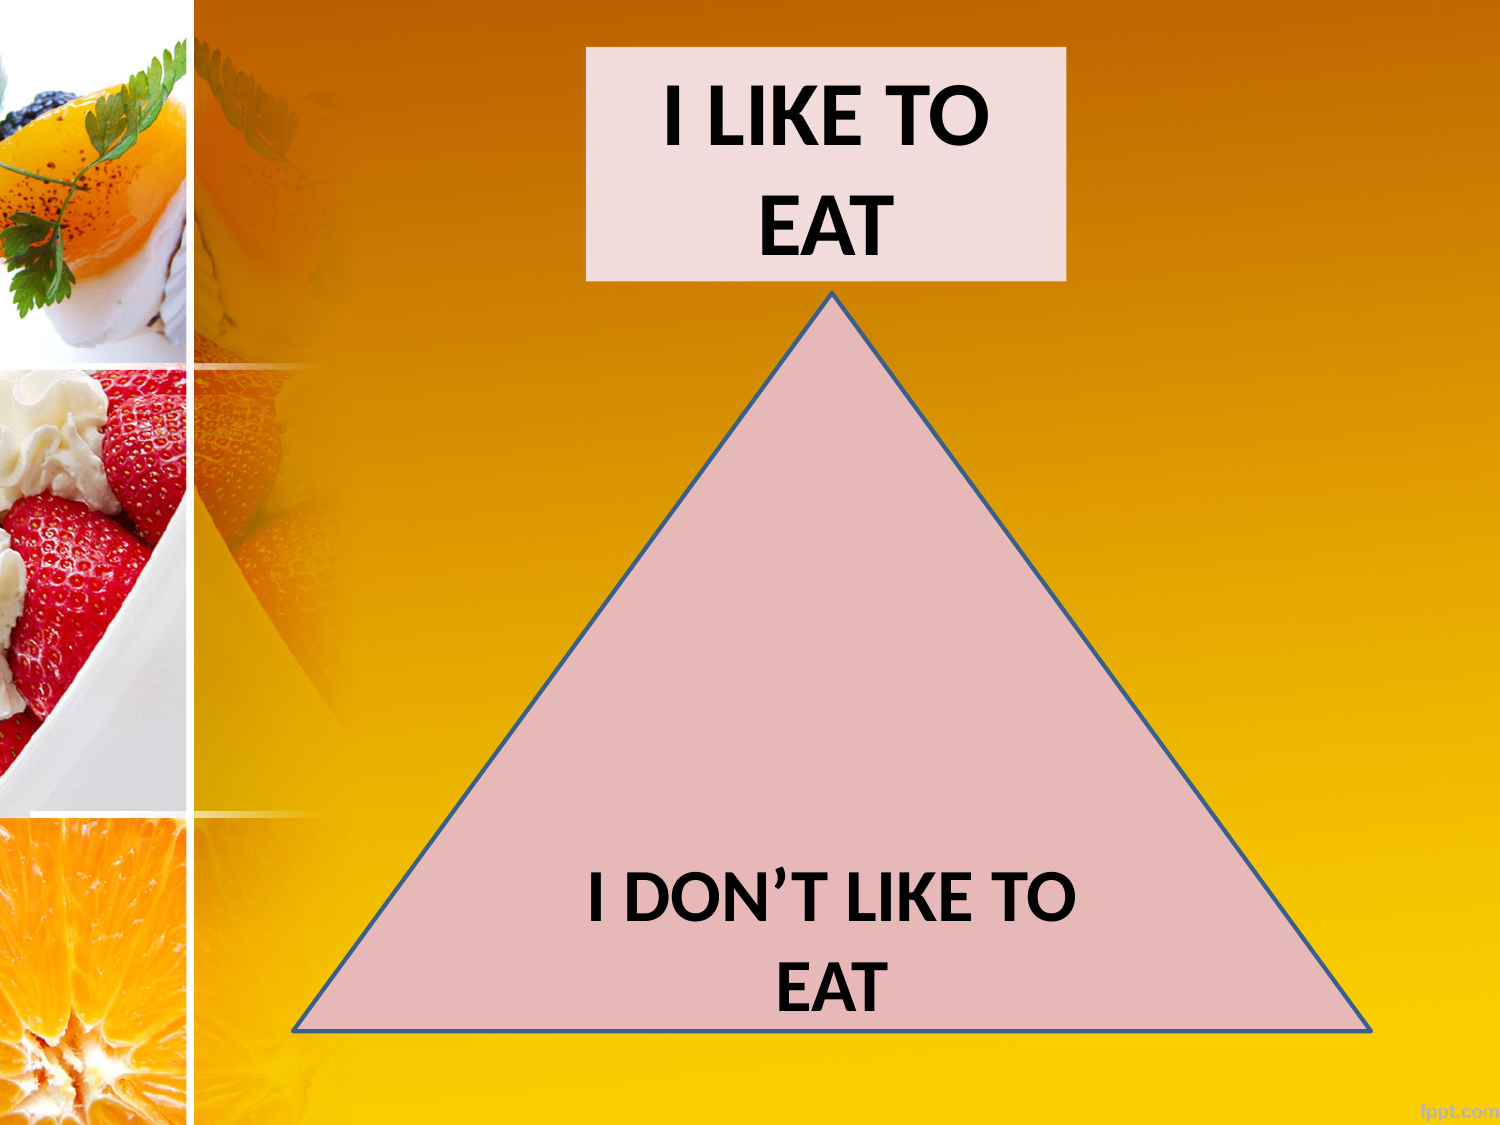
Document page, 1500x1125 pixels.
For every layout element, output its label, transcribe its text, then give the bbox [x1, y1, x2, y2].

text_box I DON’T LIKE TO EAT [291, 290, 1373, 1034]
picture [0, 0, 1500, 1125]
text_box I LIKE TO EAT [585, 46, 1067, 282]
